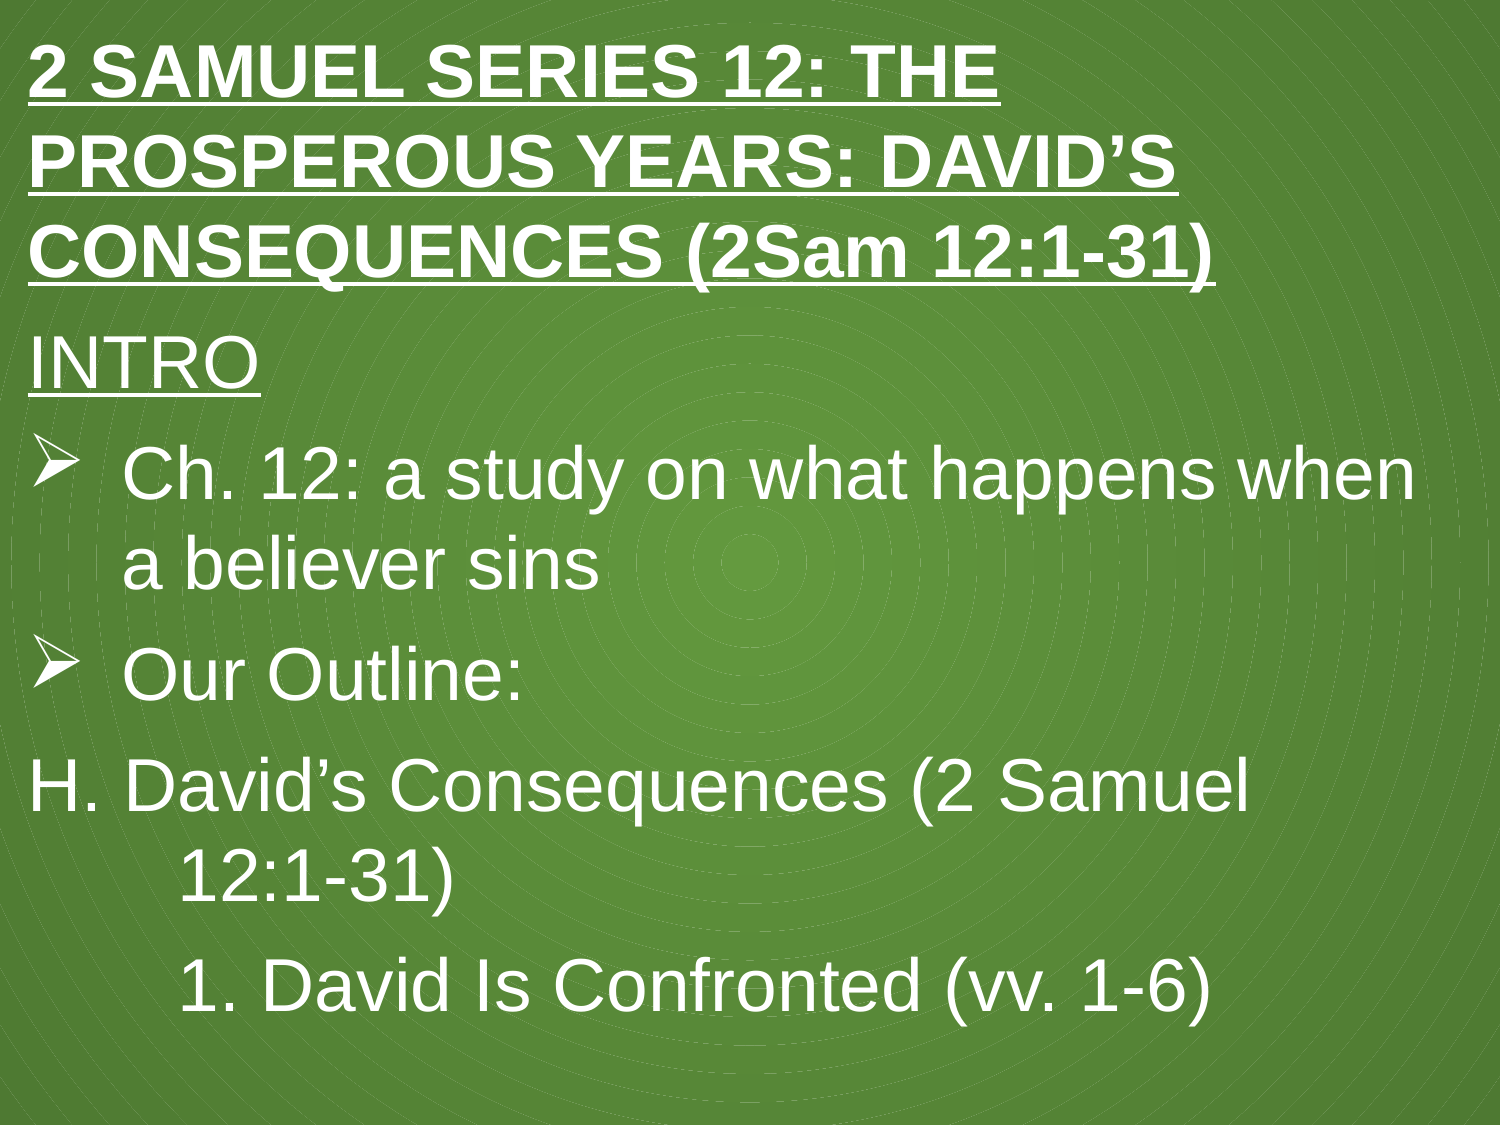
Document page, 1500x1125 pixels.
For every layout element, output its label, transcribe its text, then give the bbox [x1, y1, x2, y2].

subtitle 2 SAMUEL SERIES 12: THE PROSPEROUS YEARS: DAVID’S CONSEQUENCES (2Sam 12:1-31) INTRO Ch. 12: a study on what happens when a believer sins Our Outline: H. David’s Consequences (2 Samuel 12:1-31) 1. David Is Confronted (vv. 1-6) [12, 15, 1488, 1114]
